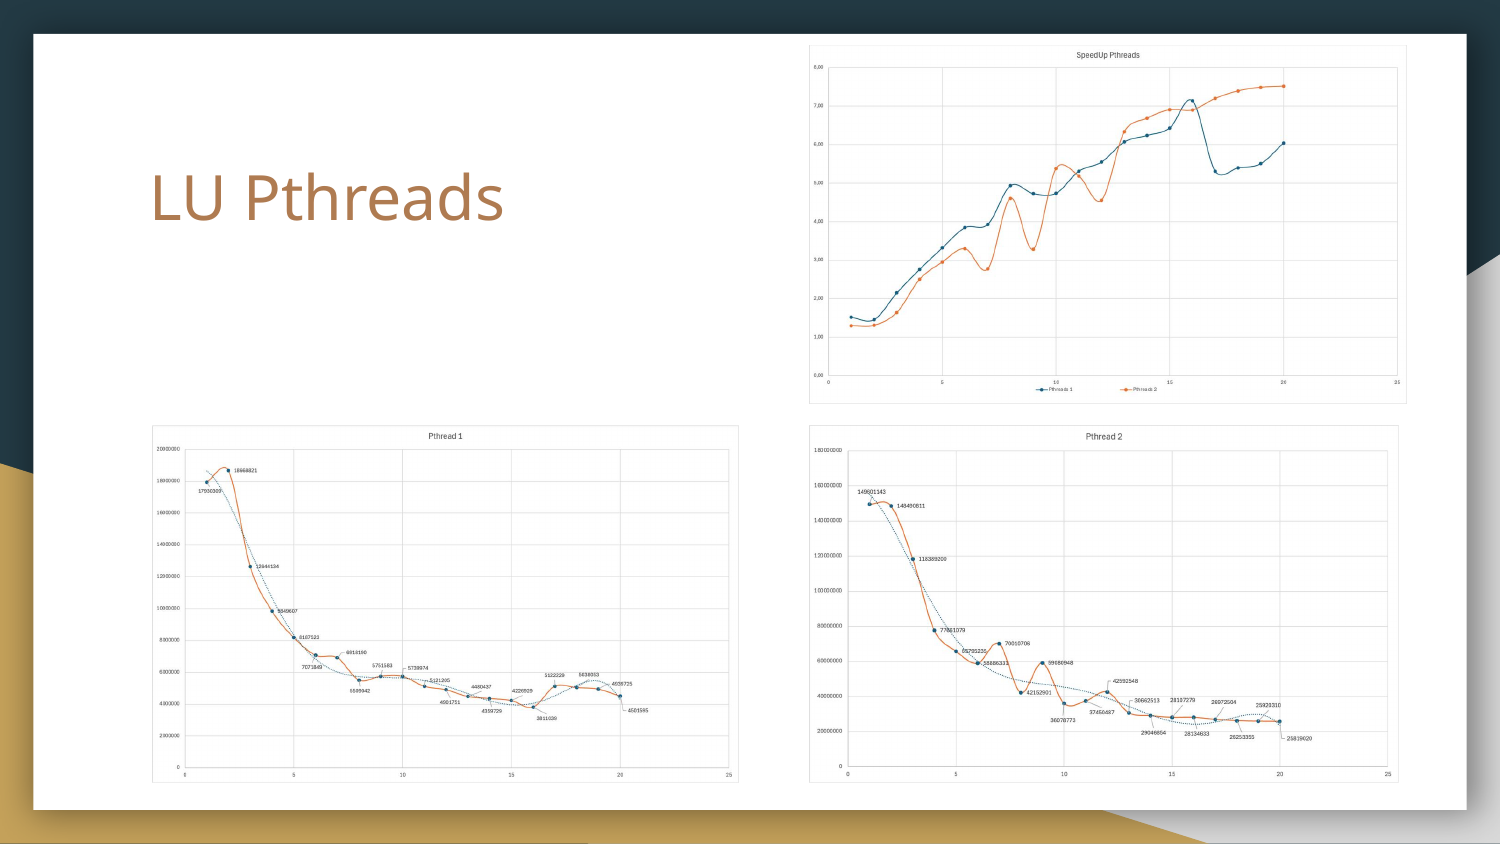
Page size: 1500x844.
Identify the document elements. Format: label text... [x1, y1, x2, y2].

picture [152, 424, 739, 784]
picture [809, 45, 1407, 404]
picture [809, 424, 1399, 784]
title LU Pthreads [134, 138, 804, 296]
